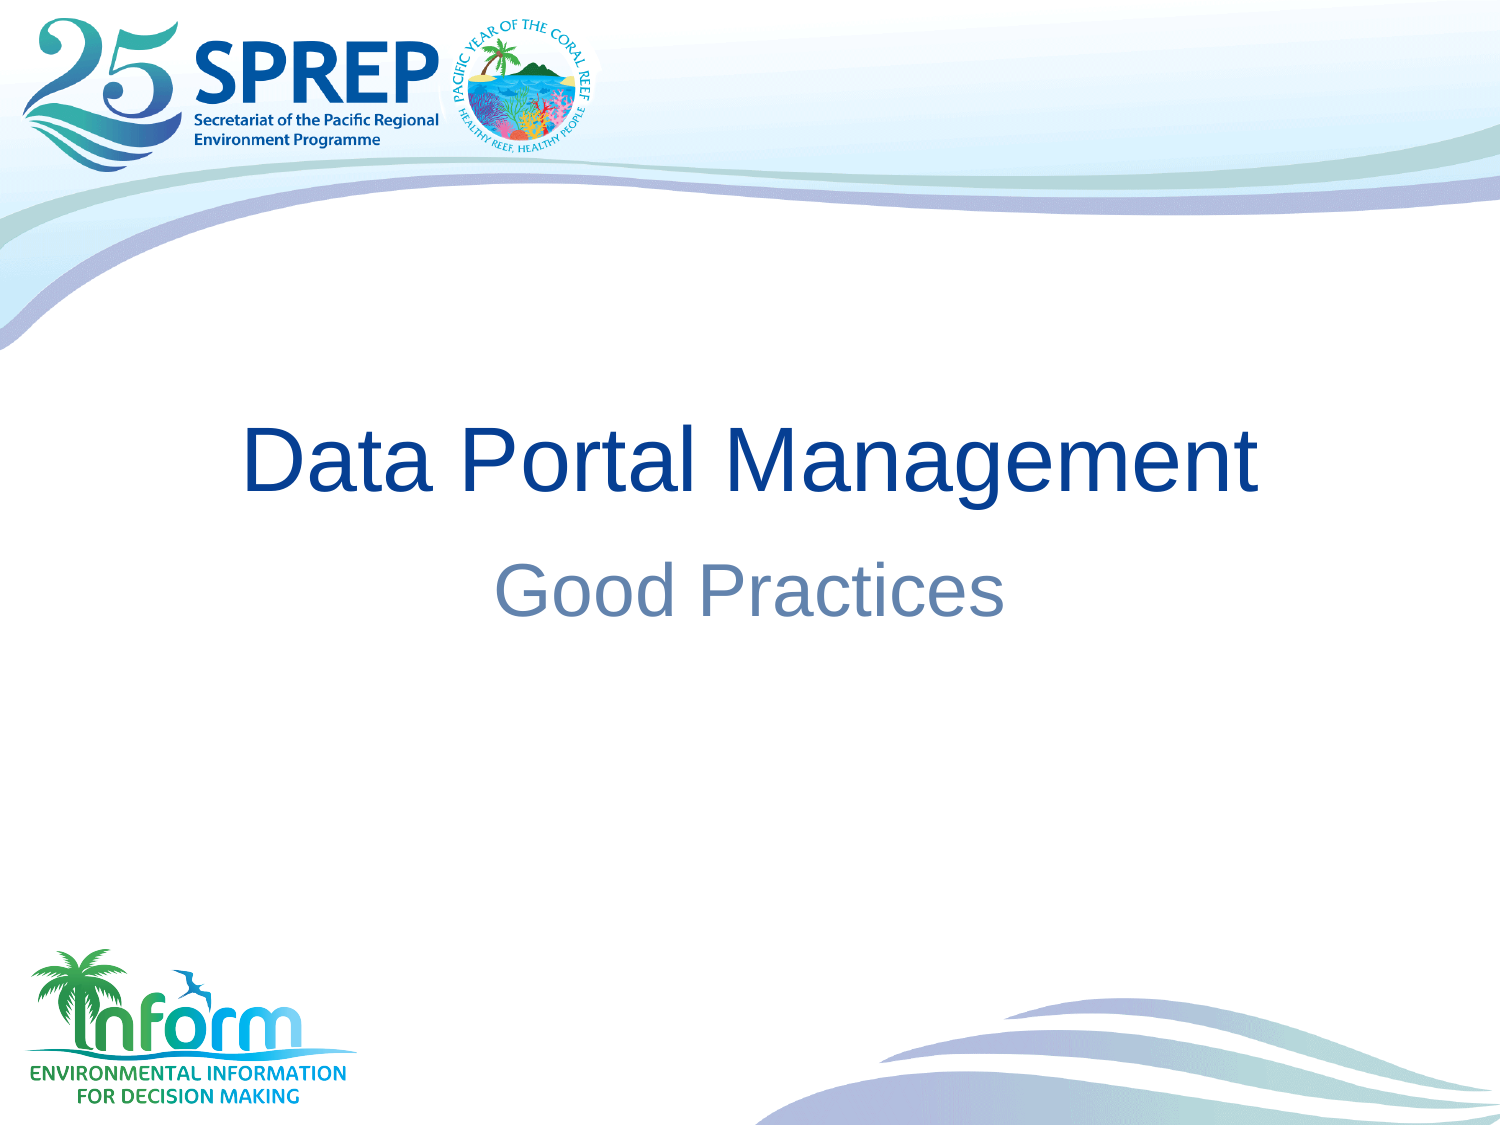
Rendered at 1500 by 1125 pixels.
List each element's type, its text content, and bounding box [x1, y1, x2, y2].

picture [0, 0, 1500, 352]
title Data Portal Management [0, 352, 1500, 534]
picture [0, 661, 1500, 1125]
subtitle Good Practices [0, 534, 1500, 661]
